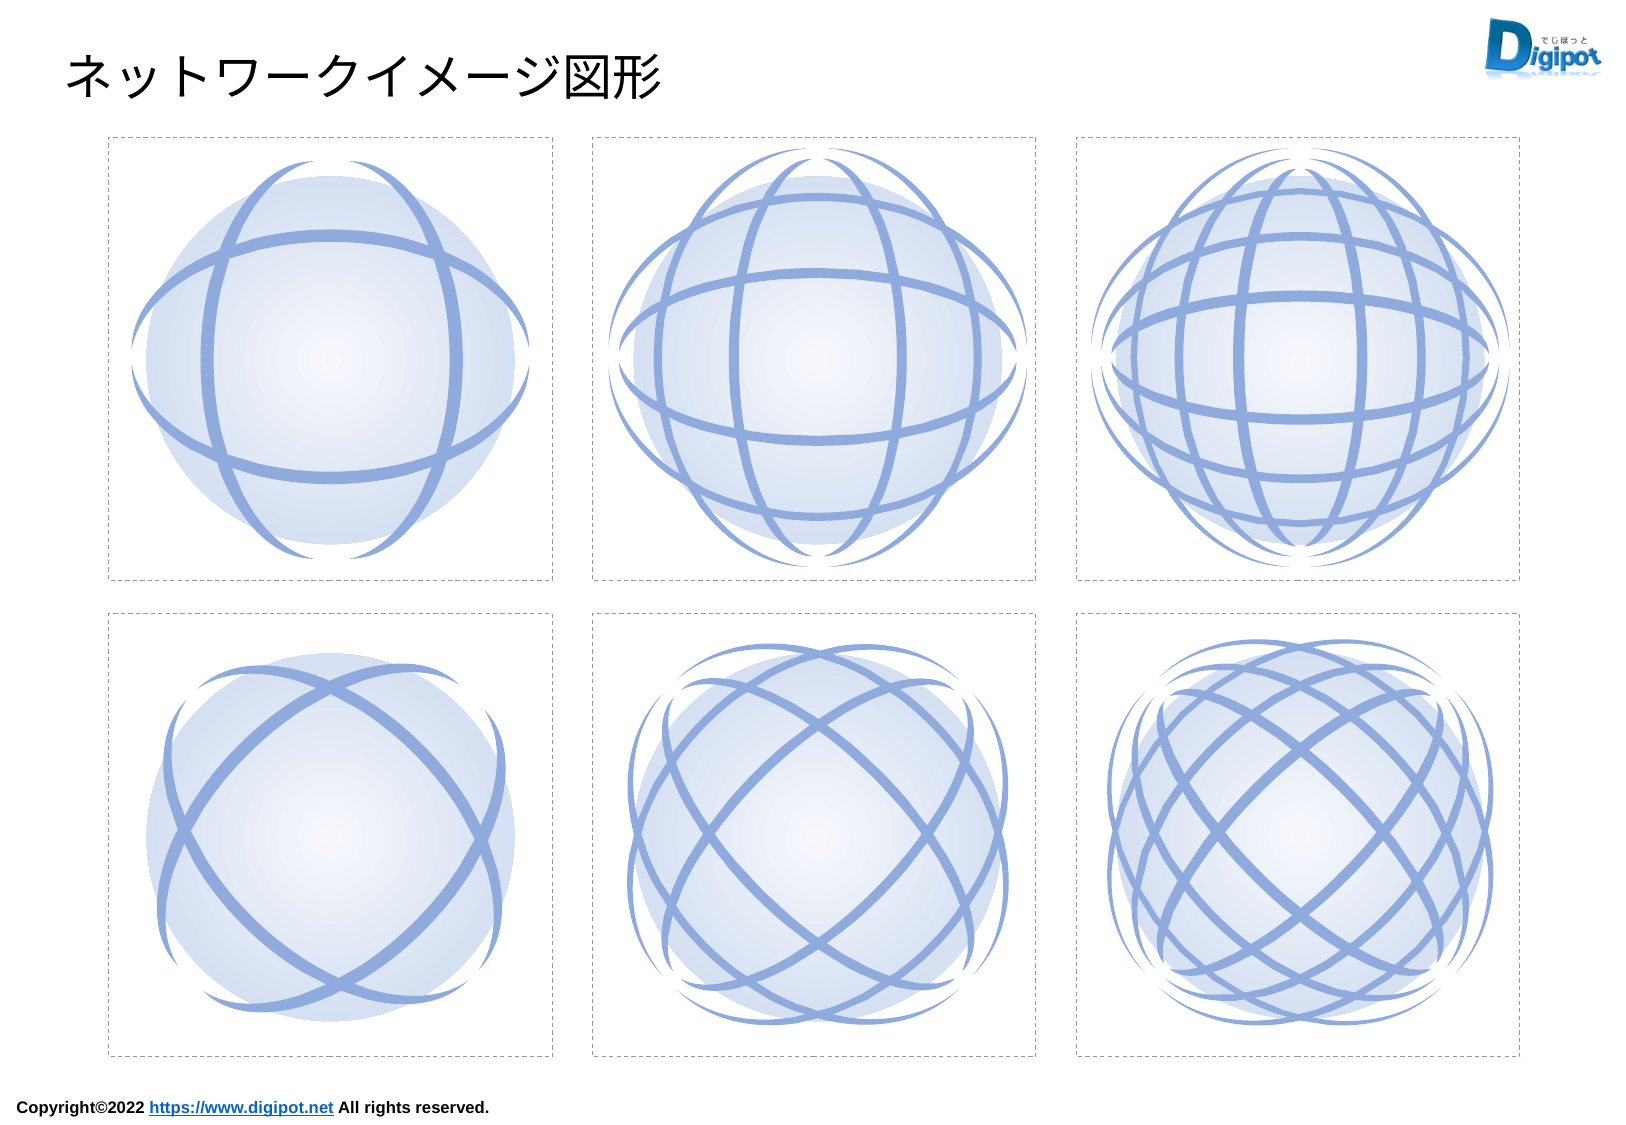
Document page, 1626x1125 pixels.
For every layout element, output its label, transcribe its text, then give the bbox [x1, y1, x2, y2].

picture [1485, 18, 1602, 82]
text_box [215, 243, 448, 470]
text_box [1314, 674, 1382, 708]
text_box [936, 776, 993, 892]
text_box [663, 288, 733, 426]
text_box [272, 993, 407, 1023]
text_box [1170, 701, 1239, 771]
text_box [266, 652, 390, 679]
text_box [1189, 672, 1229, 689]
text_box [1106, 638, 1495, 1027]
text_box [971, 855, 1000, 933]
text_box [1449, 250, 1470, 286]
text_box [1262, 196, 1339, 233]
text_box [1217, 674, 1287, 708]
text_box [1191, 844, 1289, 942]
text_box [235, 470, 428, 546]
text_box [1227, 759, 1374, 906]
text_box [1464, 295, 1484, 336]
text_box [1317, 521, 1363, 545]
text_box [193, 696, 473, 976]
text_box [903, 288, 972, 426]
text_box [452, 269, 516, 443]
text_box [1341, 470, 1394, 515]
text_box [1365, 503, 1415, 534]
text_box [1371, 976, 1420, 994]
text_box [635, 854, 665, 934]
text_box [643, 776, 701, 892]
text_box [1362, 702, 1431, 771]
text_box [1161, 795, 1208, 870]
text_box [1425, 319, 1461, 397]
text_box ネットワークイメージ図形 [48, 38, 678, 113]
text_box [1281, 175, 1320, 188]
text_box [1262, 482, 1340, 519]
text_box [1262, 652, 1339, 679]
text_box [1340, 199, 1394, 245]
text_box [1314, 957, 1383, 991]
text_box [725, 653, 798, 681]
text_box [1312, 724, 1409, 821]
text_box [238, 175, 426, 243]
text_box [626, 642, 1010, 1027]
text_box [716, 987, 798, 1018]
text_box [760, 952, 876, 1009]
text_box [1281, 527, 1320, 546]
text_box [1191, 723, 1289, 820]
text_box [1120, 794, 1148, 873]
text_box [830, 846, 958, 974]
text_box [1180, 976, 1230, 993]
text_box [1407, 696, 1436, 725]
text_box [1250, 424, 1351, 473]
text_box [607, 147, 1029, 568]
text_box [1392, 796, 1440, 870]
text_box [1336, 653, 1366, 664]
text_box [359, 859, 492, 994]
text_box [1116, 854, 1132, 908]
text_box [1425, 749, 1459, 819]
text_box [173, 675, 312, 811]
text_box [1366, 307, 1416, 408]
text_box [669, 920, 733, 983]
text_box [1141, 397, 1188, 452]
text_box [960, 399, 999, 469]
text_box [1469, 761, 1484, 810]
text_box [1117, 762, 1131, 808]
text_box [632, 315, 655, 398]
text_box [672, 210, 755, 293]
text_box [704, 498, 777, 541]
text_box [1185, 307, 1234, 408]
text_box [1190, 248, 1243, 301]
text_box [882, 421, 964, 503]
text_box [1142, 264, 1187, 317]
text_box [162, 193, 250, 283]
text_box [776, 519, 860, 546]
text_box [1206, 199, 1260, 245]
text_box [1312, 844, 1410, 941]
text_box [1260, 985, 1338, 1012]
text_box [838, 654, 910, 681]
text_box [1206, 470, 1260, 516]
text_box [1464, 378, 1485, 420]
text_box [1142, 749, 1176, 820]
text_box [678, 846, 806, 974]
text_box [490, 782, 516, 902]
text_box [1444, 903, 1461, 952]
text_box [636, 399, 676, 469]
text_box [1263, 924, 1337, 972]
text_box [1425, 847, 1458, 915]
text_box [155, 662, 507, 1014]
text_box [1469, 854, 1485, 909]
text_box [980, 316, 1003, 398]
text_box [1374, 190, 1404, 207]
text_box [678, 694, 806, 822]
text_box [864, 181, 930, 215]
text_box [638, 244, 676, 313]
text_box [1184, 502, 1235, 534]
text_box [705, 181, 772, 216]
text_box [1089, 147, 1511, 568]
text_box [1413, 398, 1458, 451]
text_box [1164, 696, 1194, 726]
text_box [858, 498, 931, 541]
text_box [749, 203, 887, 272]
text_box [1357, 248, 1410, 301]
text_box [1130, 251, 1151, 286]
text_box [1155, 448, 1209, 502]
text_box [761, 660, 876, 717]
text_box [1116, 295, 1136, 336]
text_box [749, 442, 887, 511]
text_box [839, 987, 920, 1017]
text_box [1127, 426, 1156, 474]
text_box [670, 686, 733, 749]
text_box [1138, 319, 1175, 396]
text_box [145, 761, 176, 899]
text_box [1237, 521, 1284, 545]
text_box [1470, 339, 1486, 377]
text_box [1170, 895, 1240, 964]
text_box [1190, 415, 1243, 467]
text_box [1250, 242, 1351, 291]
text_box [1154, 212, 1210, 268]
text_box [1236, 176, 1276, 195]
text_box [671, 420, 754, 503]
text_box [1407, 939, 1436, 968]
text_box [1445, 425, 1474, 473]
text_box [1443, 719, 1461, 762]
text_box [1220, 1001, 1281, 1018]
text_box [830, 694, 958, 822]
text_box [1217, 957, 1287, 991]
text_box [167, 848, 322, 1002]
text_box [1324, 176, 1364, 195]
text_box [1391, 448, 1445, 502]
text_box [1139, 902, 1157, 951]
text_box [1452, 794, 1480, 873]
text_box [1413, 264, 1458, 317]
text_box [1164, 939, 1194, 968]
text_box [717, 733, 919, 935]
text_box [415, 426, 504, 525]
text_box [1357, 415, 1410, 467]
text_box [777, 175, 858, 194]
text_box [130, 160, 531, 560]
text_box [1321, 1001, 1380, 1018]
text_box [904, 920, 966, 982]
text_box [1139, 720, 1157, 761]
text_box [415, 195, 499, 283]
text_box [959, 244, 997, 313]
text_box [1116, 379, 1137, 421]
text_box [145, 268, 212, 445]
text_box [971, 740, 1000, 813]
text_box [1142, 846, 1176, 916]
text_box [1115, 339, 1130, 377]
text_box [1372, 672, 1412, 689]
text_box [740, 279, 895, 434]
text_box [636, 739, 665, 814]
text_box [157, 426, 250, 527]
text_box [881, 211, 964, 293]
text_box [1235, 653, 1265, 664]
text_box [1362, 894, 1431, 963]
text_box [1390, 212, 1446, 268]
text_box [350, 674, 495, 822]
text_box [1195, 190, 1227, 208]
text_box [905, 686, 966, 748]
text_box [1263, 692, 1337, 740]
text_box [1246, 303, 1355, 413]
